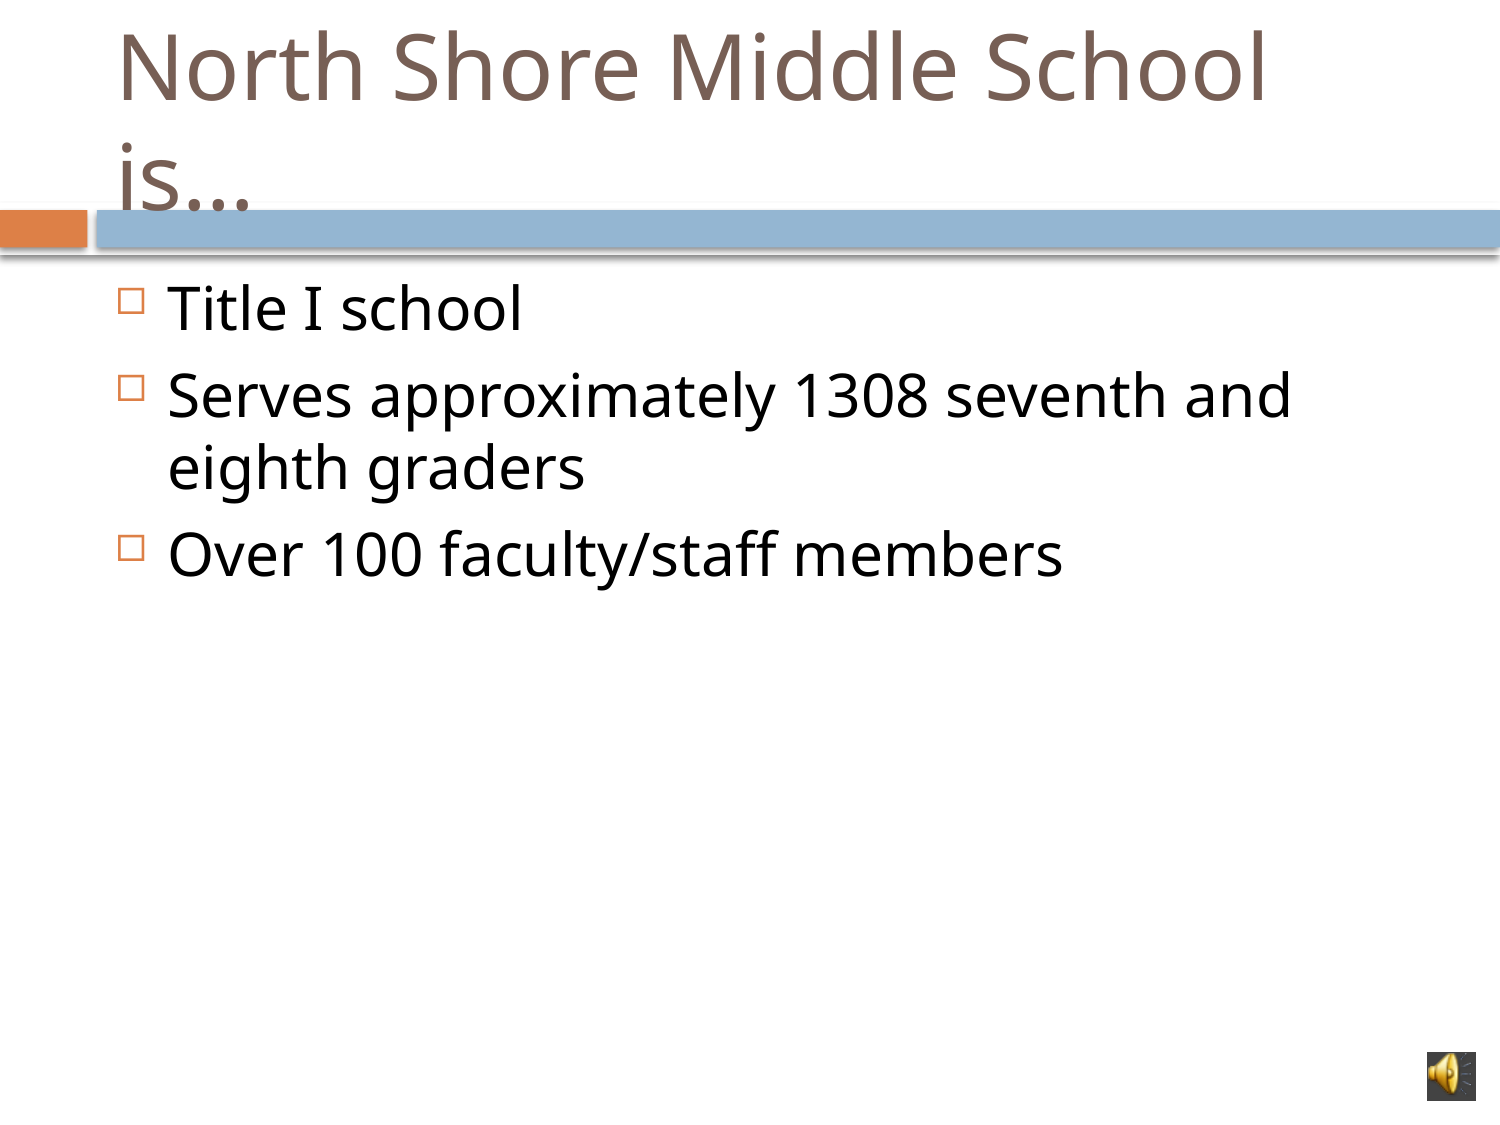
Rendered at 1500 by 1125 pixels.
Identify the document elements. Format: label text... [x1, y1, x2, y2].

list Title I school Serves approximately 1308 seventh and eighth graders Over 100 faculty/staff members [100, 262, 1438, 1000]
picture [1426, 1051, 1477, 1102]
title North Shore Middle School is… [100, 37, 1438, 200]
